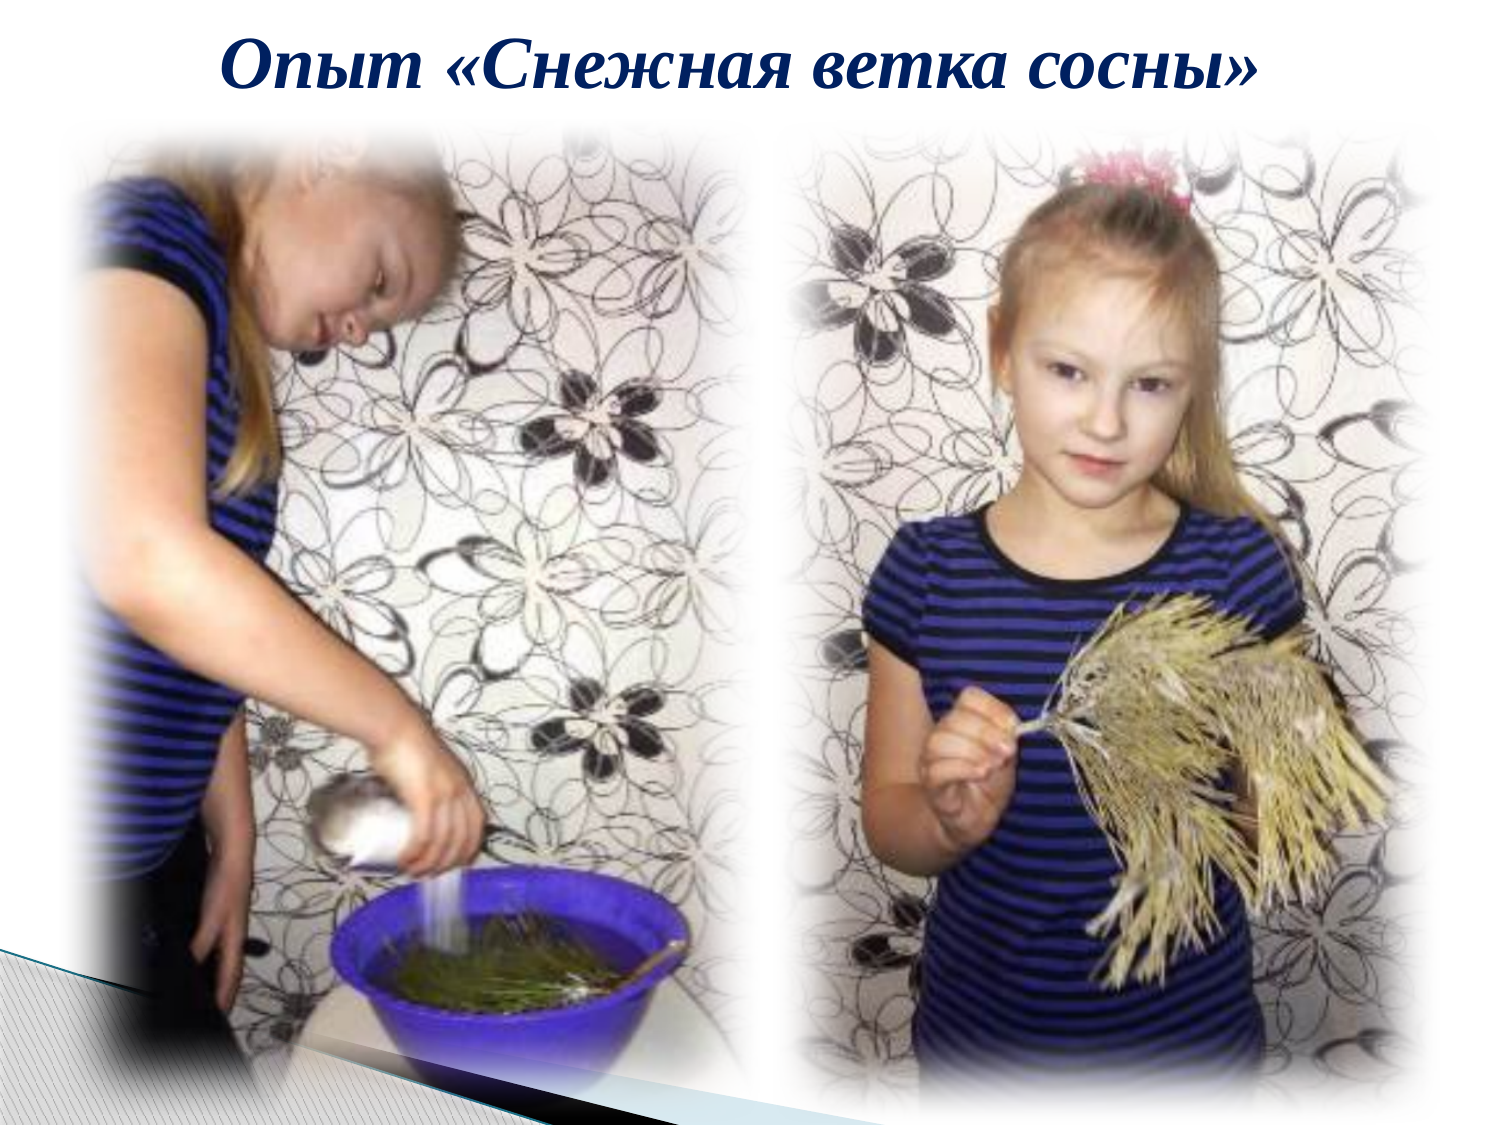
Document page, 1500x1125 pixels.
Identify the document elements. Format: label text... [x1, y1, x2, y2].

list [773, 120, 1442, 1125]
title Опыт «Снежная ветка сосны» [75, 0, 1425, 118]
picture [56, 116, 762, 1125]
